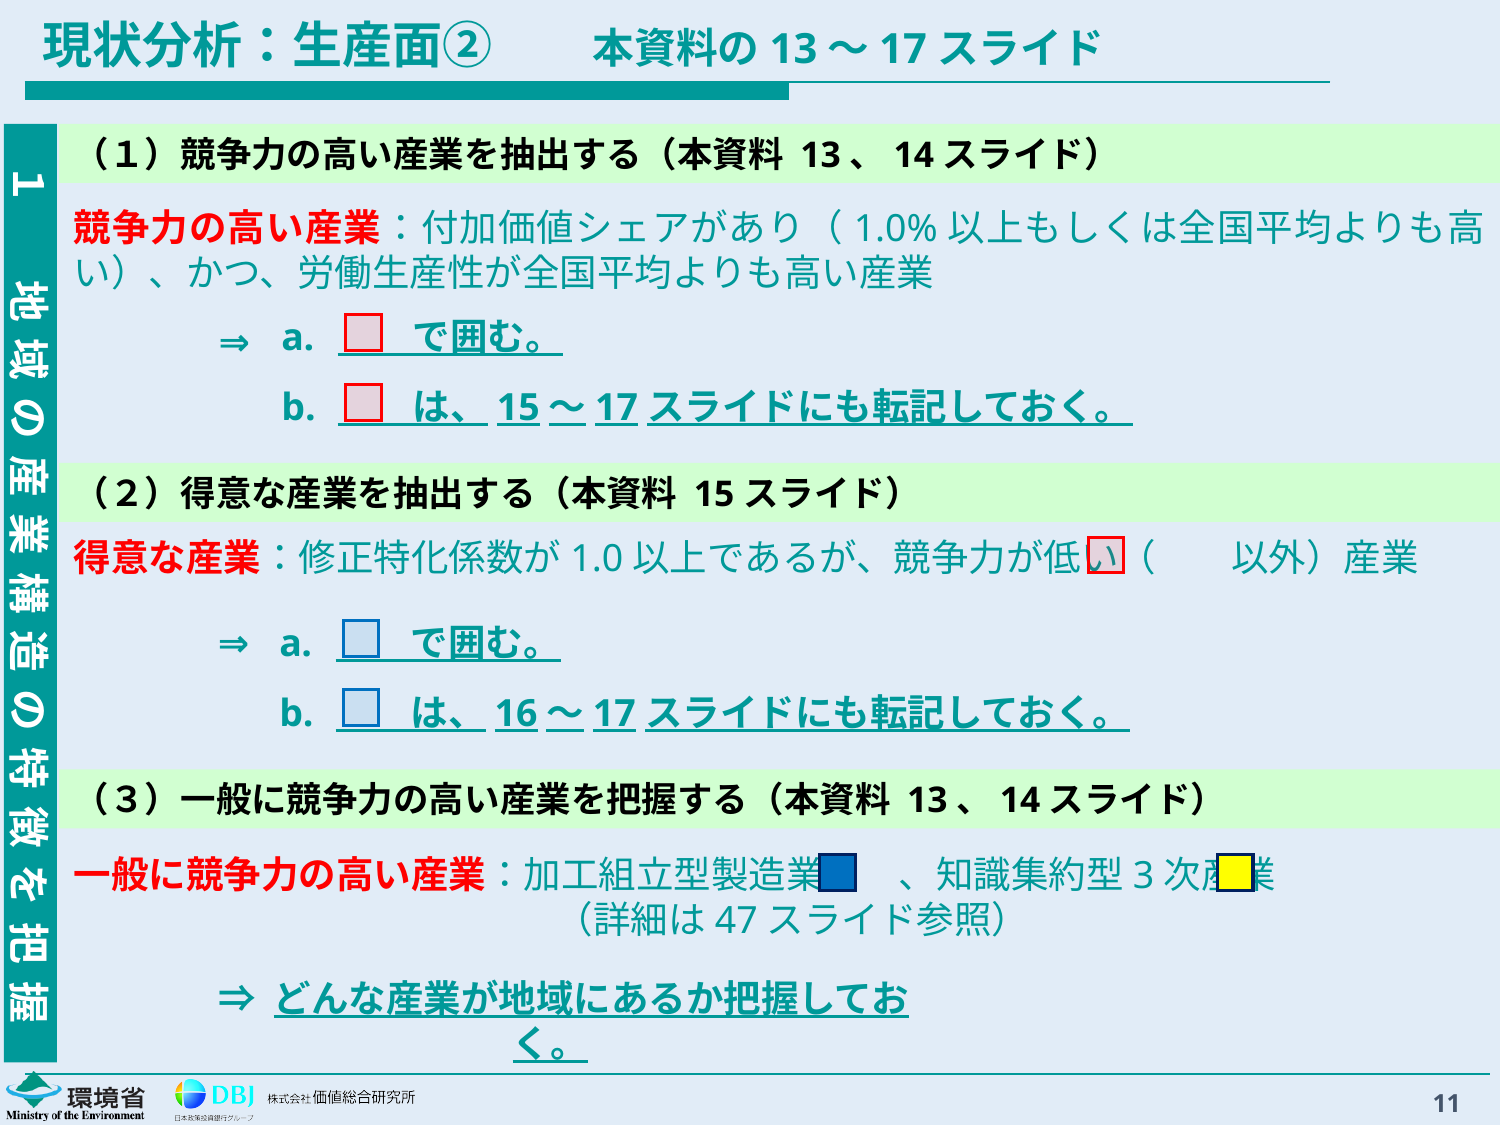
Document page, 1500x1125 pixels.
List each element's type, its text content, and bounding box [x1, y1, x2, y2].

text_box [266, 300, 1162, 441]
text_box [58, 838, 1500, 954]
title 現状分析：生産面② 本資料の13～17スライド [27, 0, 1500, 82]
picture [2, 1071, 148, 1125]
text_box 得意な産業：修正特化係数が1.0以上であるが、競争力が低い（ 以外）産業 [59, 521, 1500, 591]
text_box ⇒ どんな産業が地域にあるか把握しておく。 [203, 963, 944, 1077]
text_box [1088, 537, 1124, 573]
text_box １ 地域の産業構造の特徴を把握 [3, 123, 57, 1063]
text_box （３）一般に競争力の高い産業を把握する（本資料 13、14スライド） [59, 769, 1500, 829]
text_box ⇒ [203, 306, 261, 375]
slide_number 11 [1393, 1079, 1500, 1122]
text_box ⇒ [203, 606, 262, 676]
picture [171, 1075, 419, 1125]
text_box （２）得意な産業を抽出する（本資料 15スライド） [59, 462, 1500, 521]
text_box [264, 606, 1171, 747]
text_box （１）競争力の高い産業を抽出する（本資料 13、14スライド） [59, 123, 1500, 183]
text_box 競争力の高い産業：付加価値シェアがあり（1.0%以上もしくは全国平均よりも高い）、かつ、労働生産性が全国平均よりも高い産業 [59, 191, 1500, 306]
